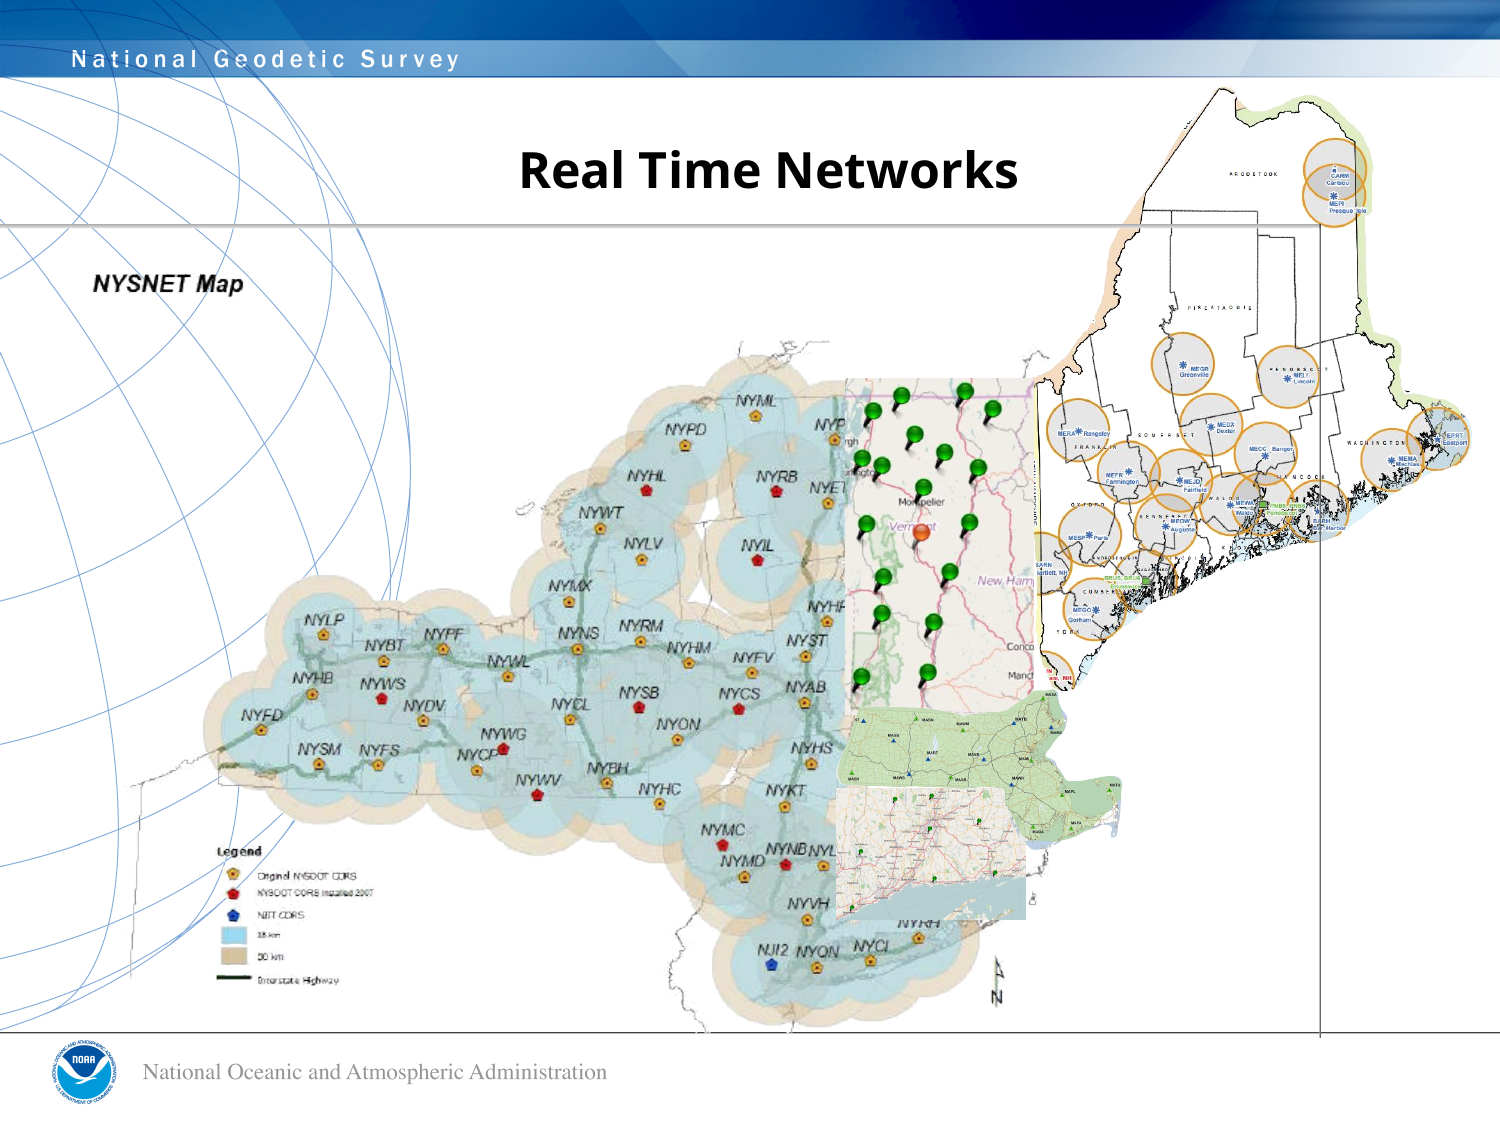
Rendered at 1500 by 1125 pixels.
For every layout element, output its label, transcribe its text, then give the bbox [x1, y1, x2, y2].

picture [0, 0, 1500, 1125]
title Real Time Networks [75, 75, 1463, 222]
